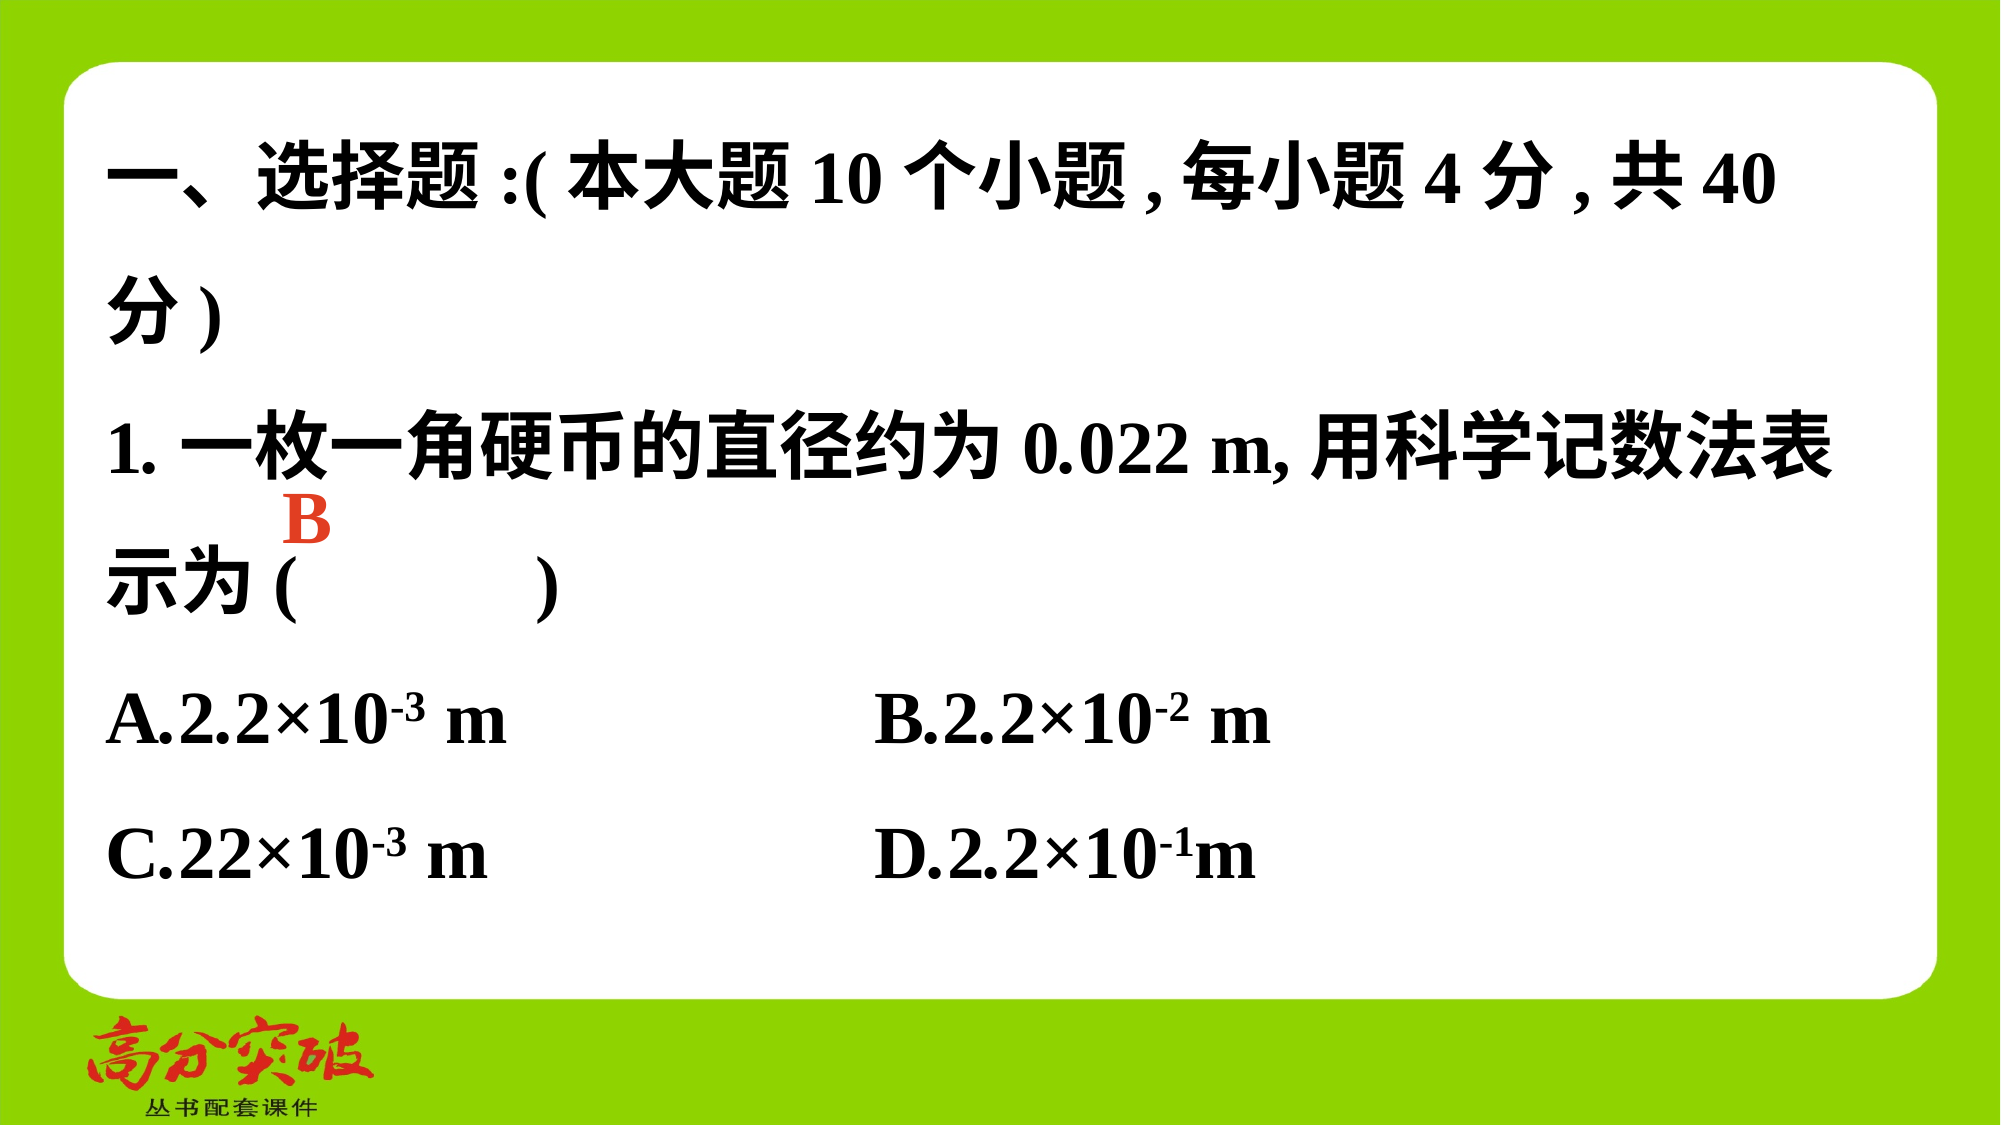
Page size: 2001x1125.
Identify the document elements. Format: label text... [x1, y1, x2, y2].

text_box B [267, 460, 386, 566]
picture [0, 0, 2001, 1125]
text_box 一、选择题:(本大题10个小题,每小题4分,共40分) 1.一枚一角硬币的直径约为0.022 m,用科学记数法表示为( ) A.2.2×10-3 m B.2.2×10-2 m C.22×10-3 m D.2.2×10-1m [90, 76, 1886, 902]
